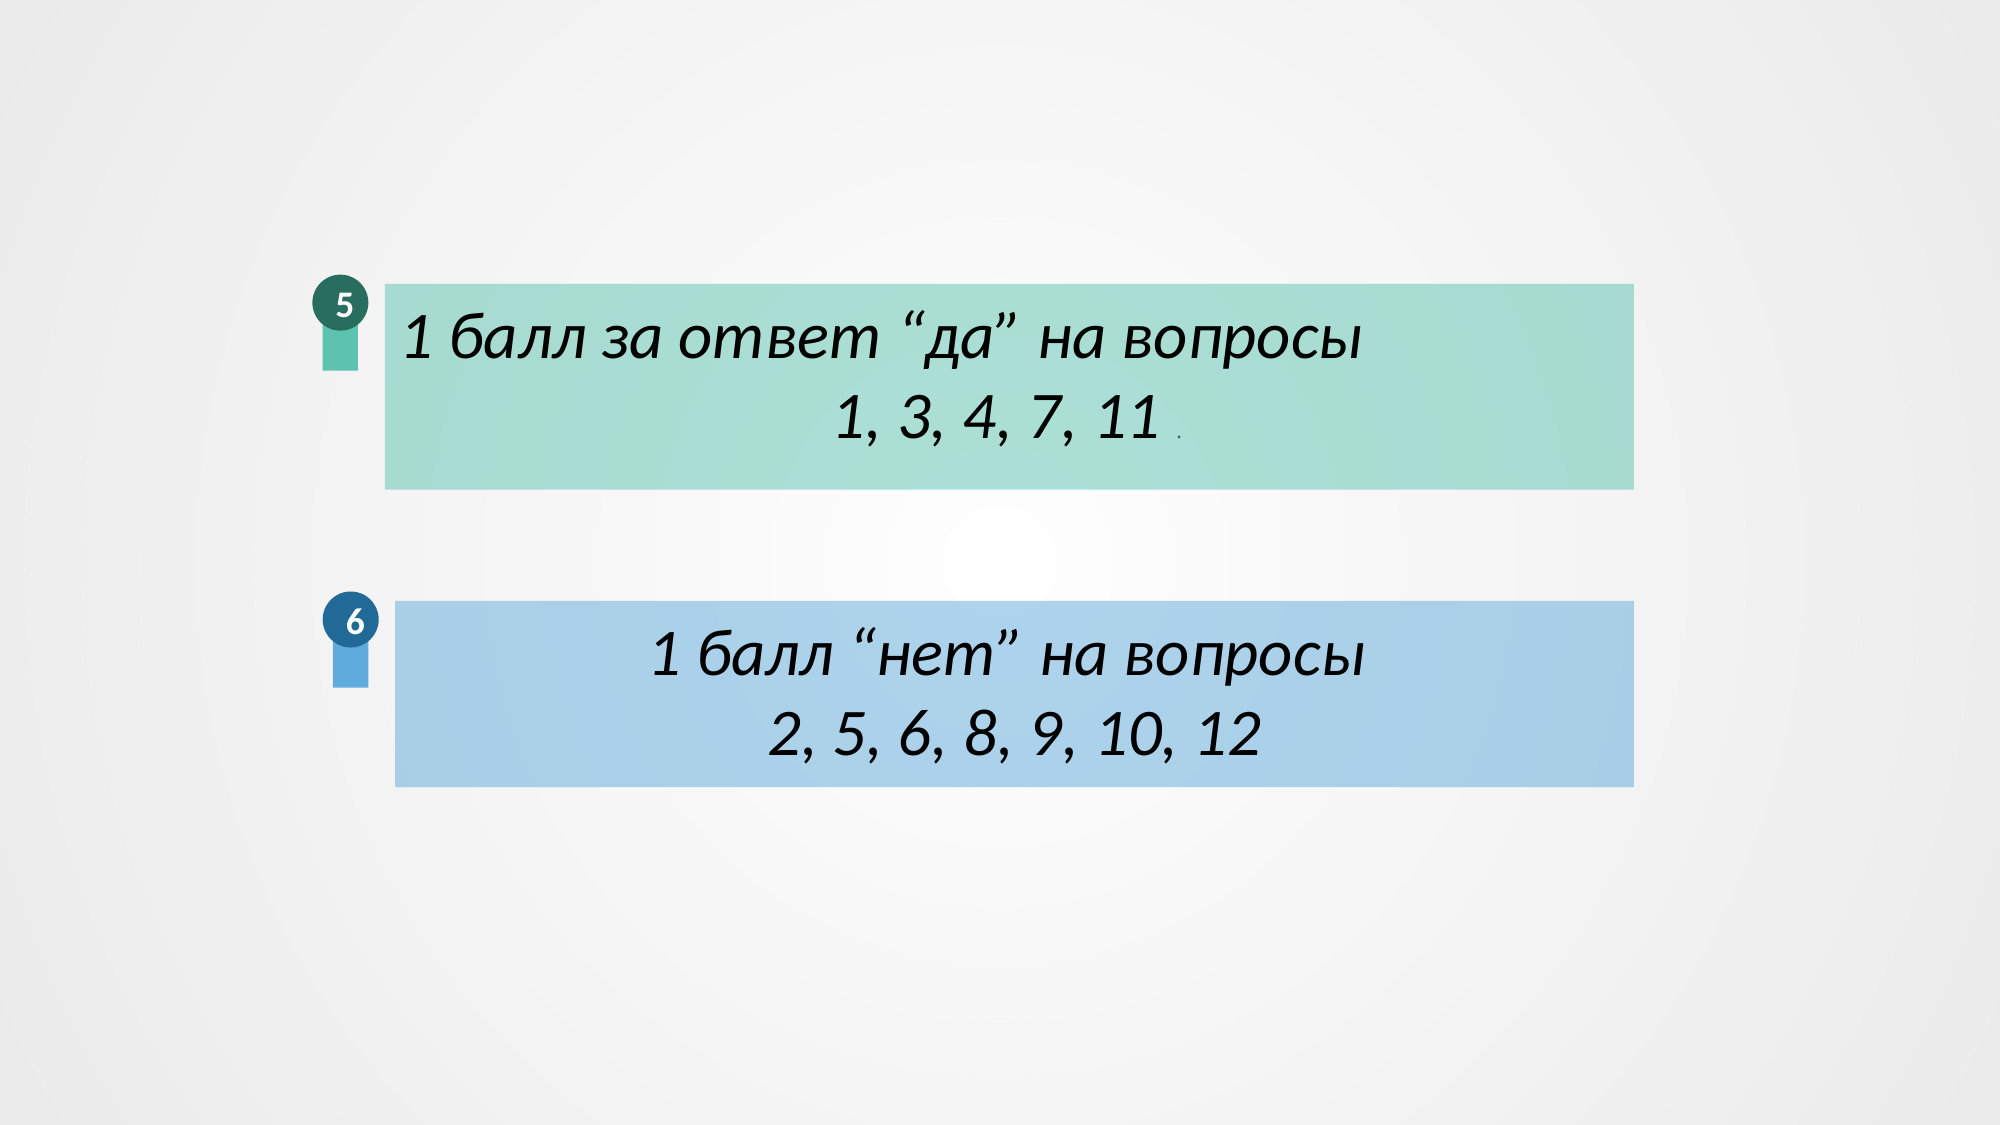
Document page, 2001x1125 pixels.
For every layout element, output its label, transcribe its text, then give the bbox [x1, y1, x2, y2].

text_box 1 балл за ответ “да” на вопросы 1, 3, 4, 7, 11 . [384, 283, 1634, 490]
text_box 1 балл “нет” на вопросы 2, 5, 6, 8, 9, 10, 12 [395, 600, 1634, 788]
text_box [332, 642, 369, 688]
text_box [322, 325, 358, 371]
text_box 5 [312, 274, 369, 331]
text_box 6 [322, 591, 379, 648]
